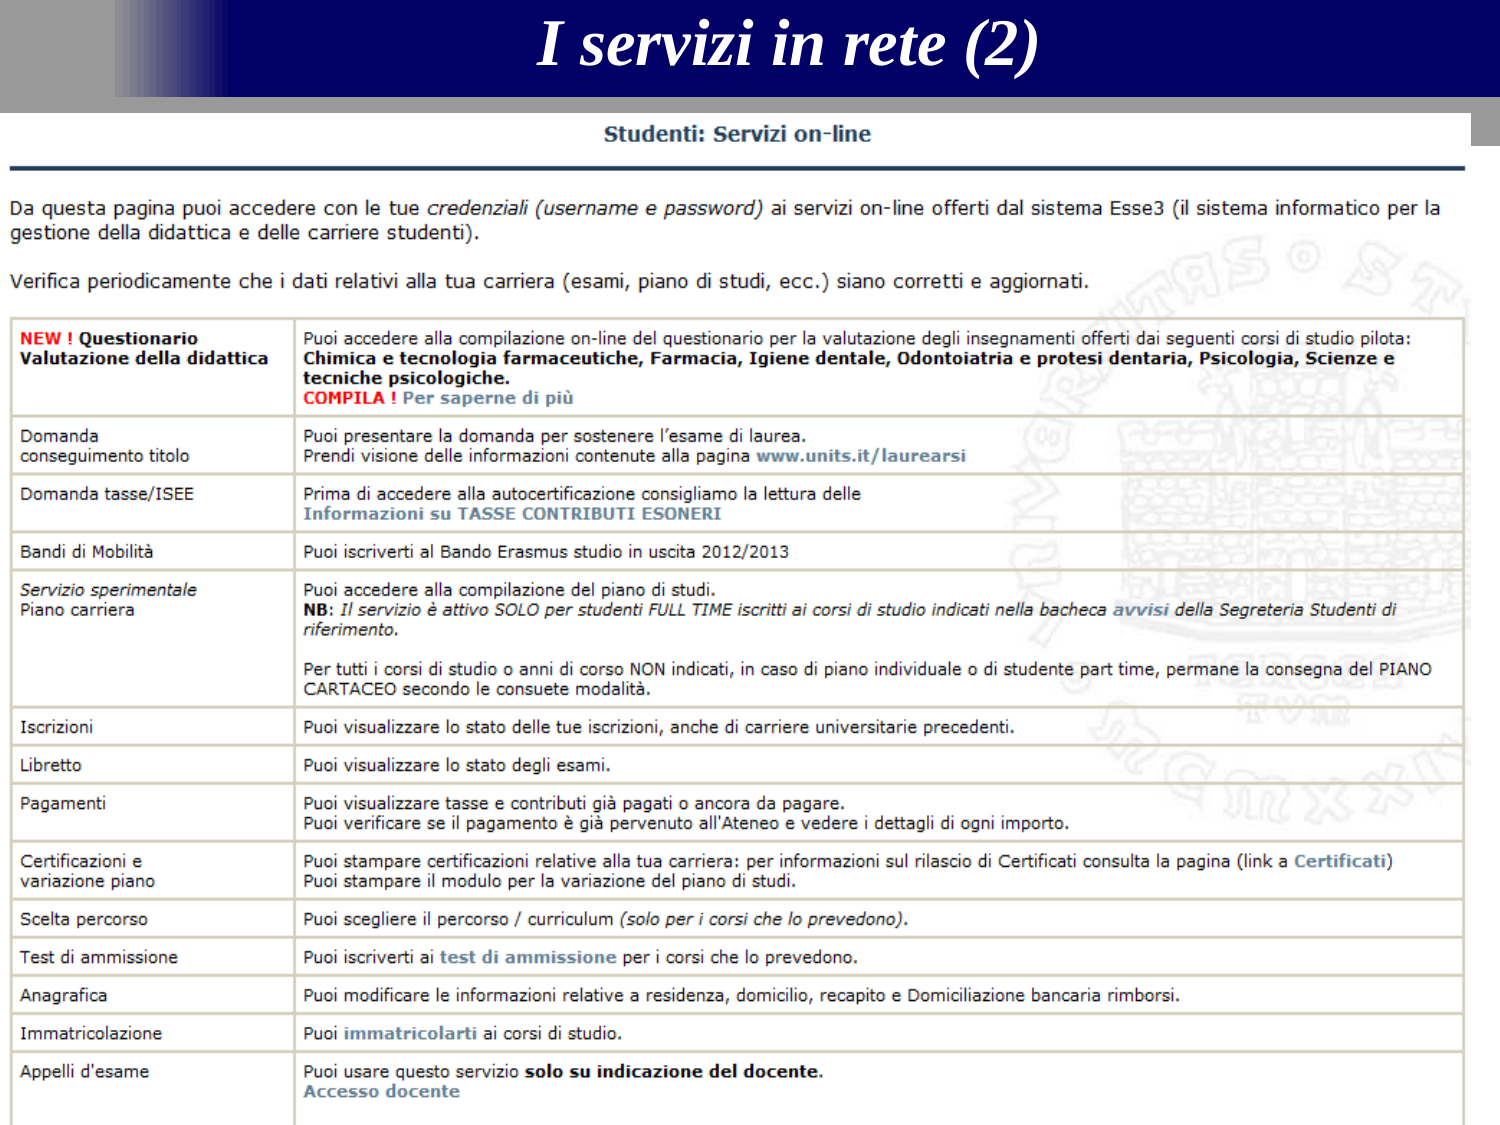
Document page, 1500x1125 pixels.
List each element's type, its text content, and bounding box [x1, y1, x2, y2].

text_box I servizi in rete (2) [93, 0, 1500, 129]
picture [0, 0, 1500, 1125]
